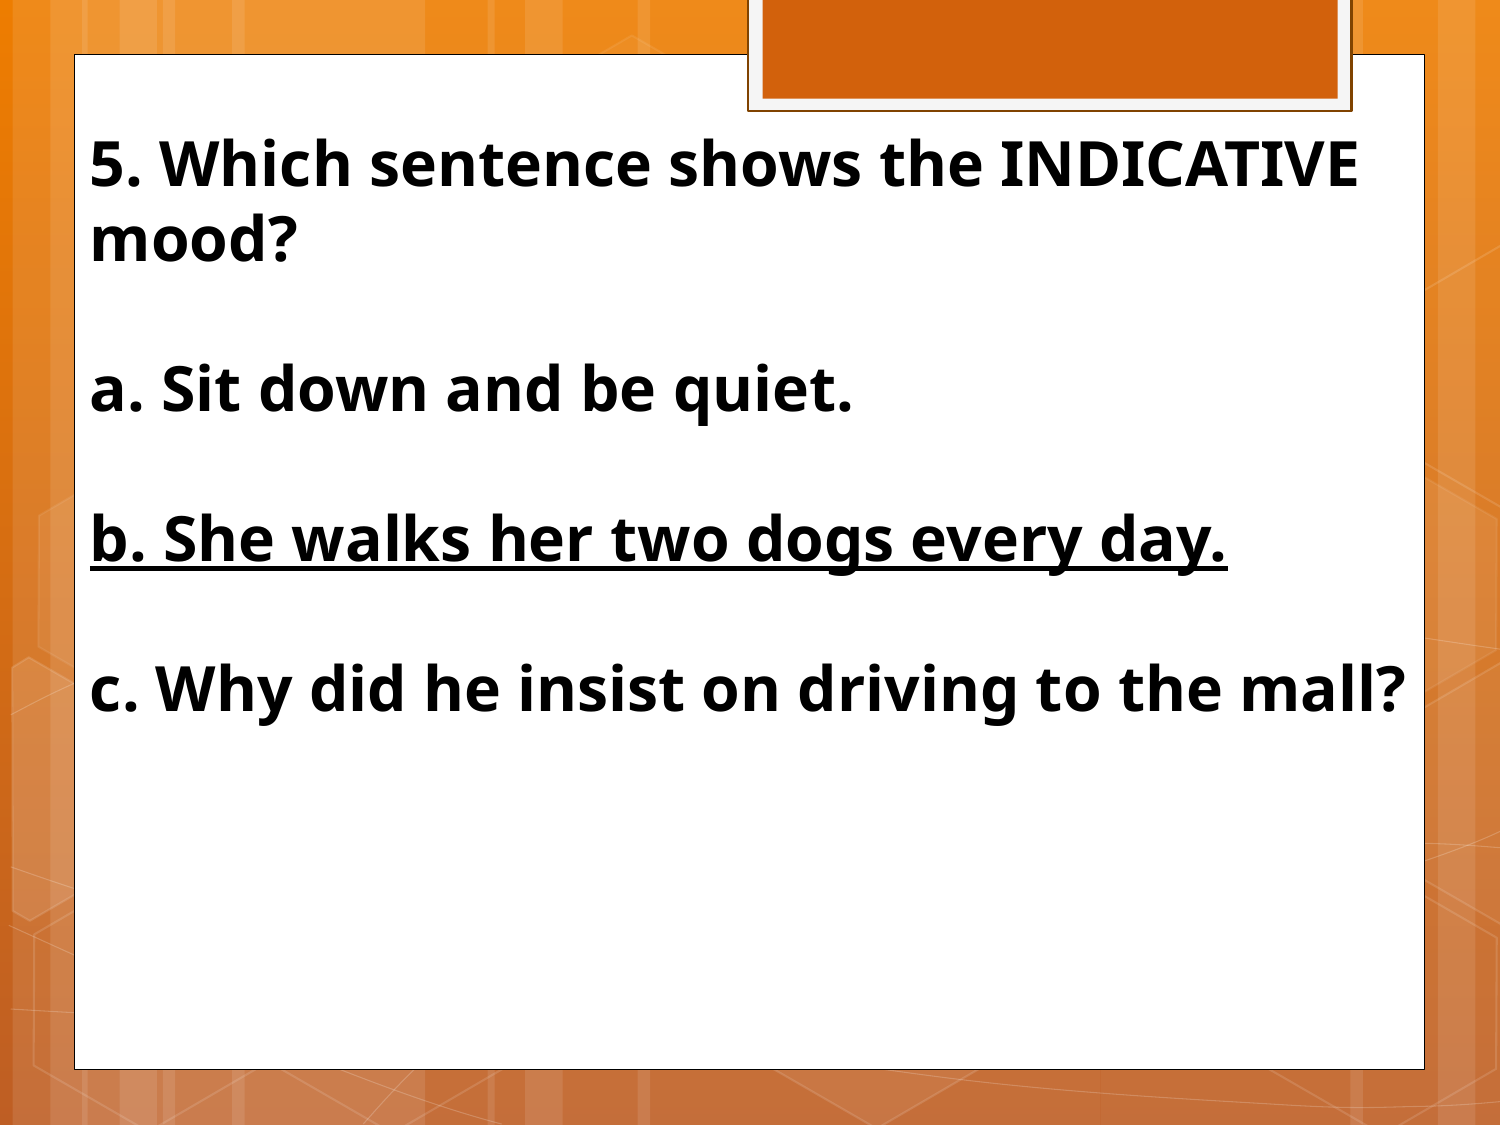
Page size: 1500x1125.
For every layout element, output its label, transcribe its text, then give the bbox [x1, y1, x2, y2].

text_box 5. Which sentence shows the INDICATIVE mood? a. Sit down and be quiet. b. She walks her two dogs every day. c. Why did he insist on driving to the mall? [74, 116, 1425, 838]
